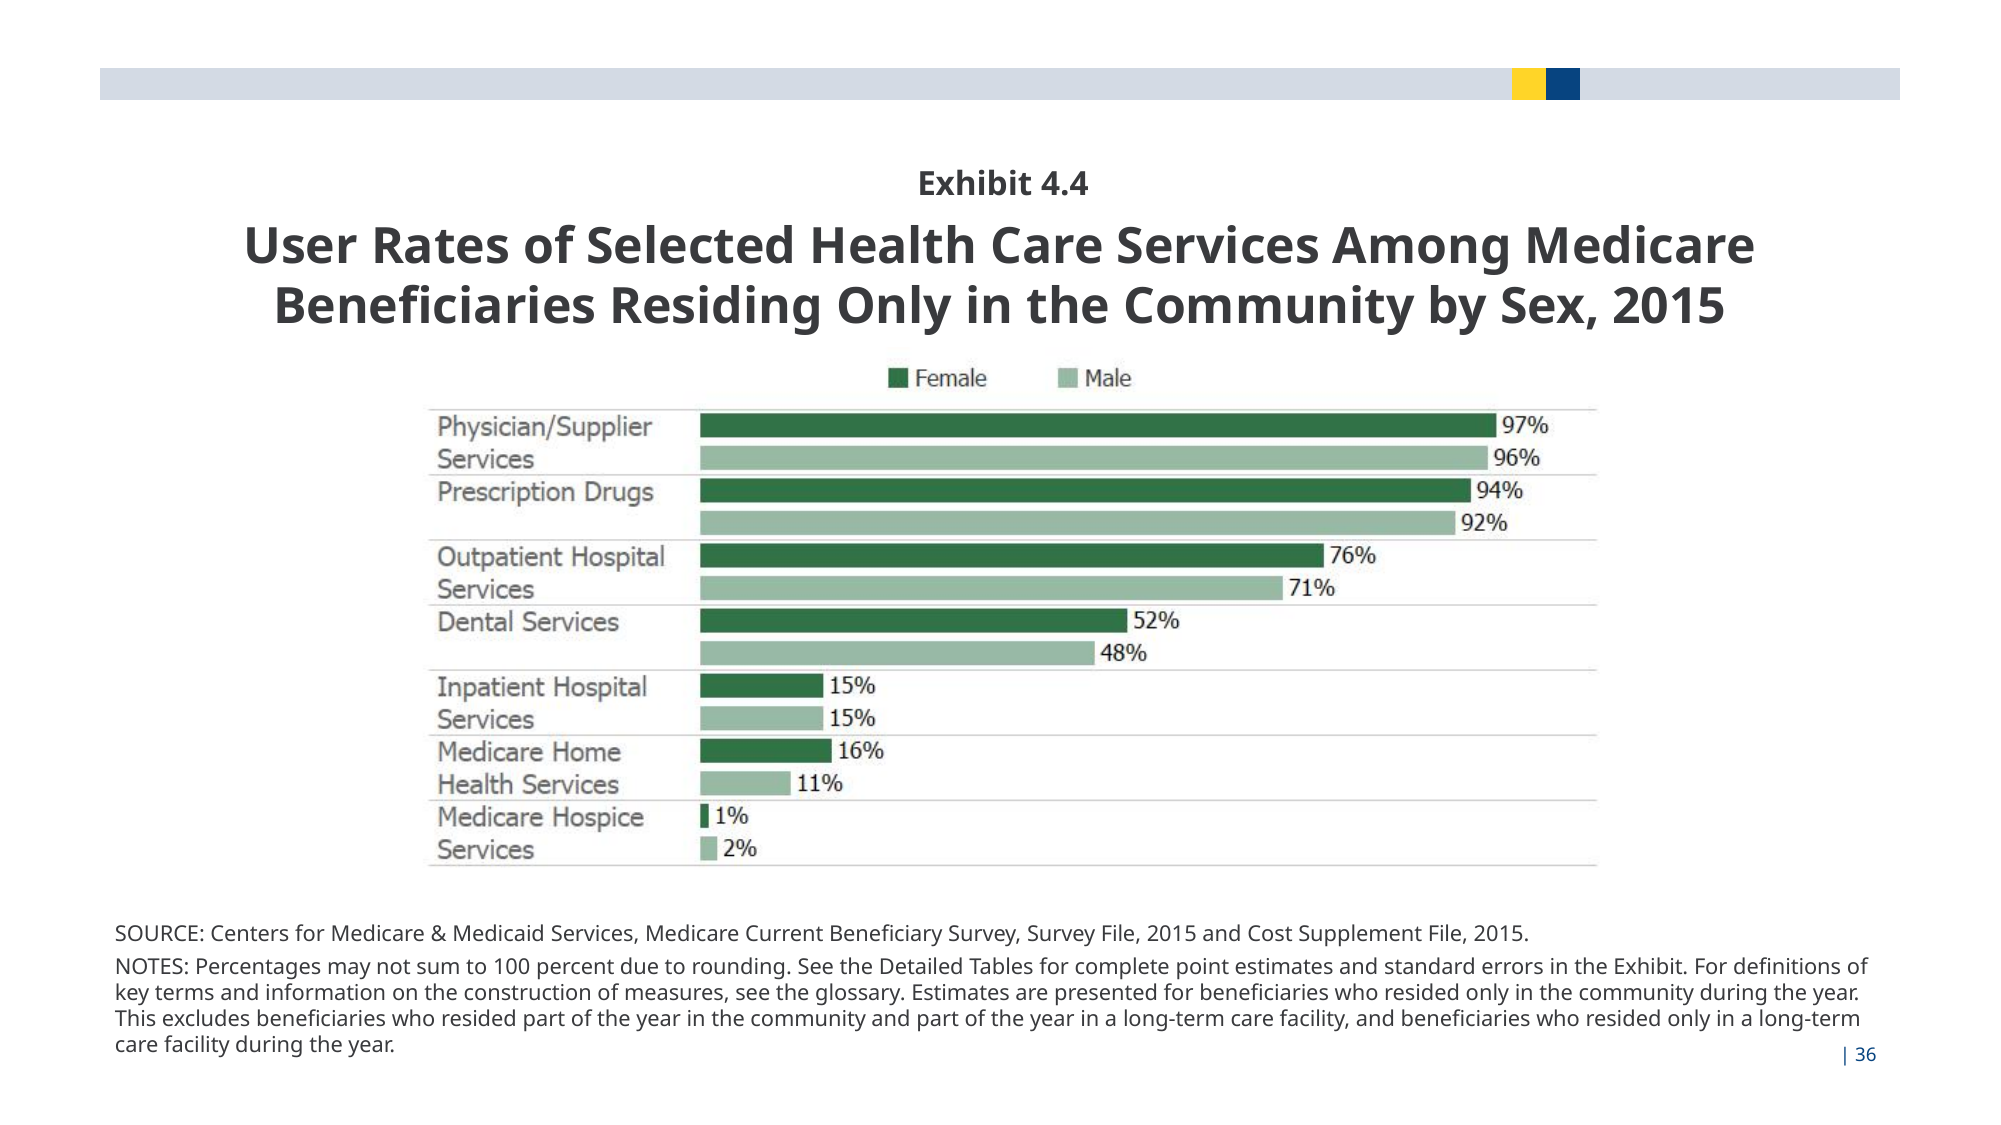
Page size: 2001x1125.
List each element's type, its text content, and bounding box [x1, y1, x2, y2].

title Exhibit 4.4 [99, 154, 1900, 213]
picture [412, 346, 1615, 913]
list User Rates of Selected Health Care Services Among Medicare Beneficiaries Residing Only in the Community by Sex, 2015 [99, 213, 1900, 300]
list SOURCE: Centers for Medicare & Medicaid Services, Medicare Current Beneficiary Survey, Survey File, 2015 and Cost Supplement File, 2015. NOTES: Percentages may not sum to 100 percent due to rounding. See the Detailed Tables for complete point estimates and standard errors in the Exhibit. For definitions of key terms and information on the construction of measures, see the glossary. Estimates are presented for beneficiaries who resided only in the community during the year. This excludes beneficiaries who resided part of the year in the community and part of the year in a long-term care facility, and beneficiaries who resided only in a long-term care facility during the year. [99, 912, 1900, 972]
